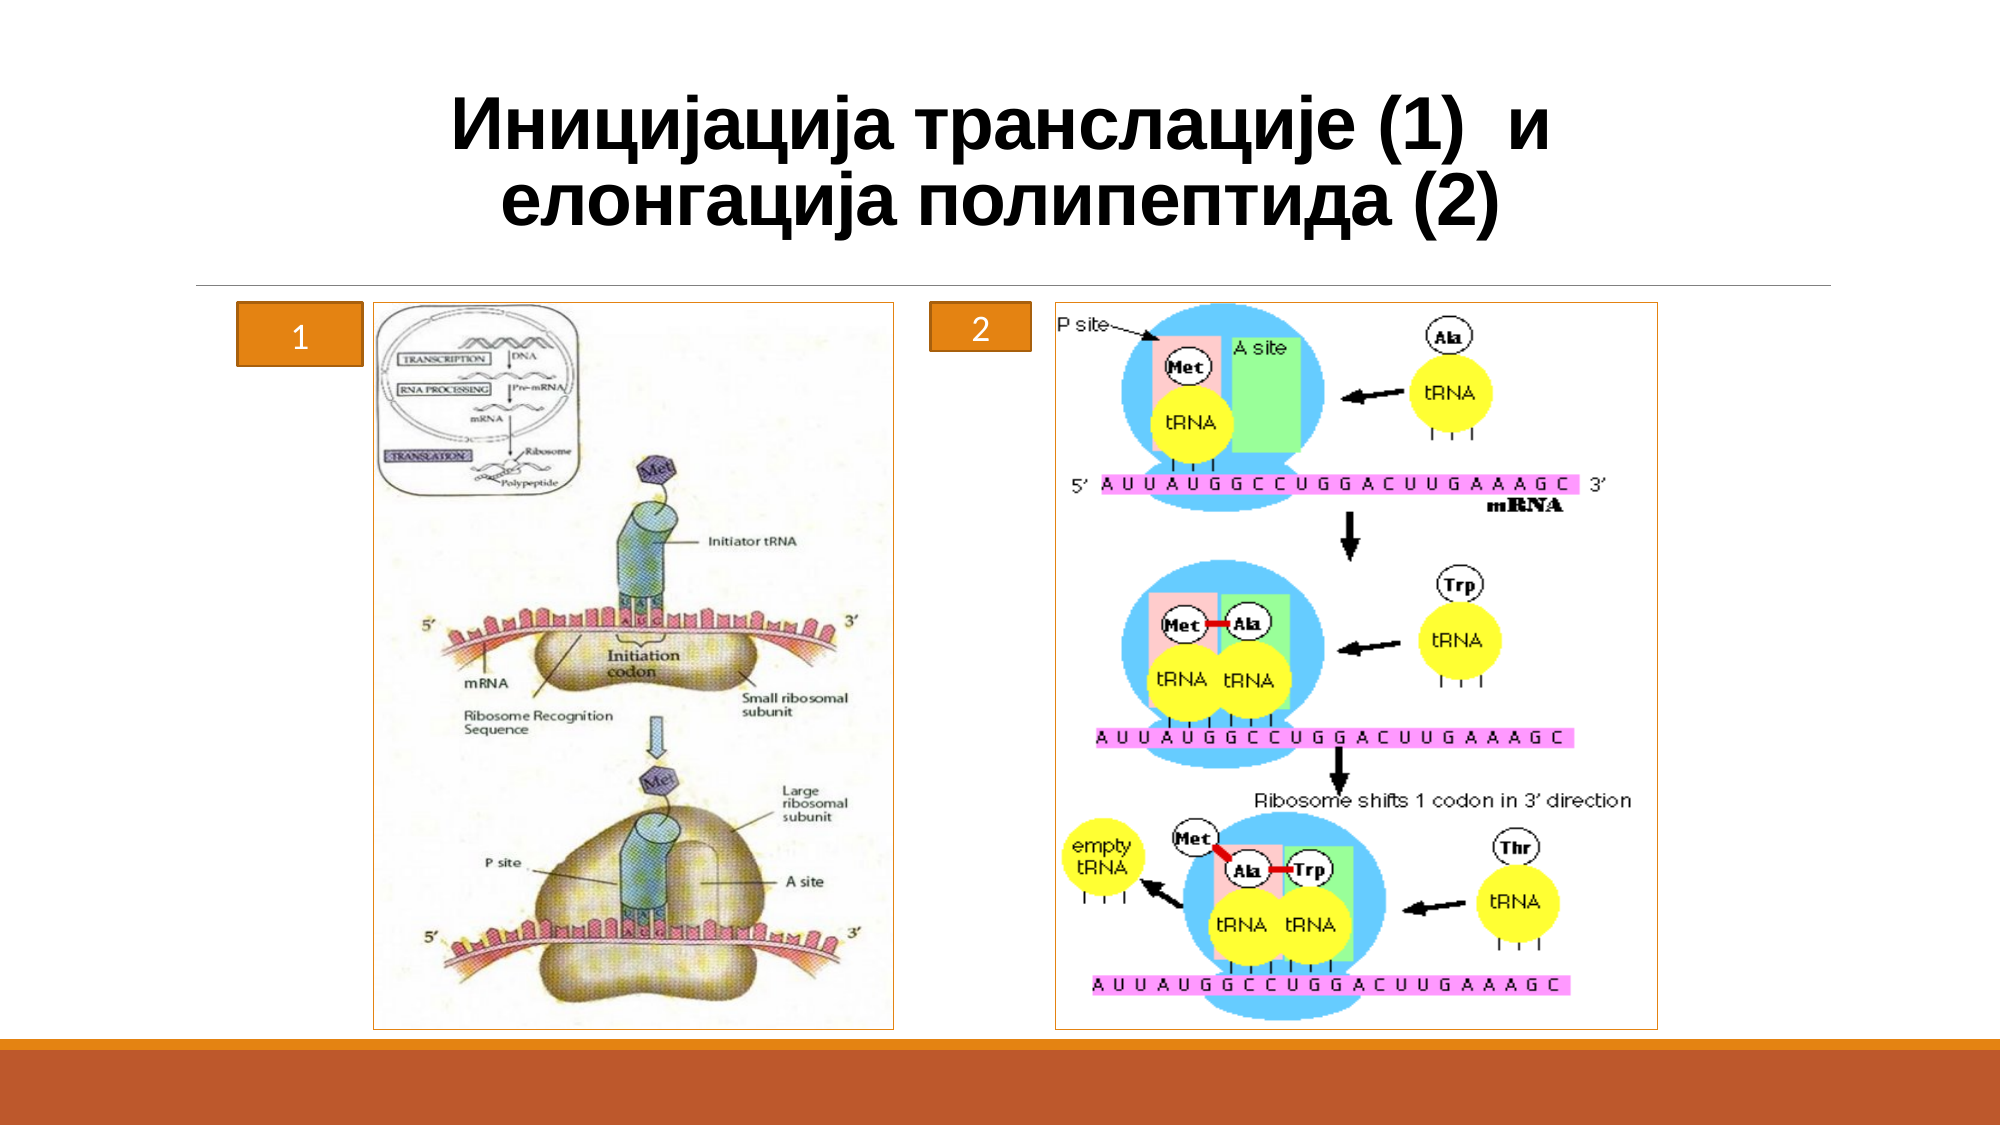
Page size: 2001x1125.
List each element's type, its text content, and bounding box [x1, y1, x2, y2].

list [1054, 302, 1659, 1031]
title Иницијација транслације (1) и елонгација полипептида (2) [326, 0, 1675, 249]
text_box 2 [929, 301, 1032, 352]
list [373, 302, 895, 1031]
text_box 1 [236, 301, 364, 367]
